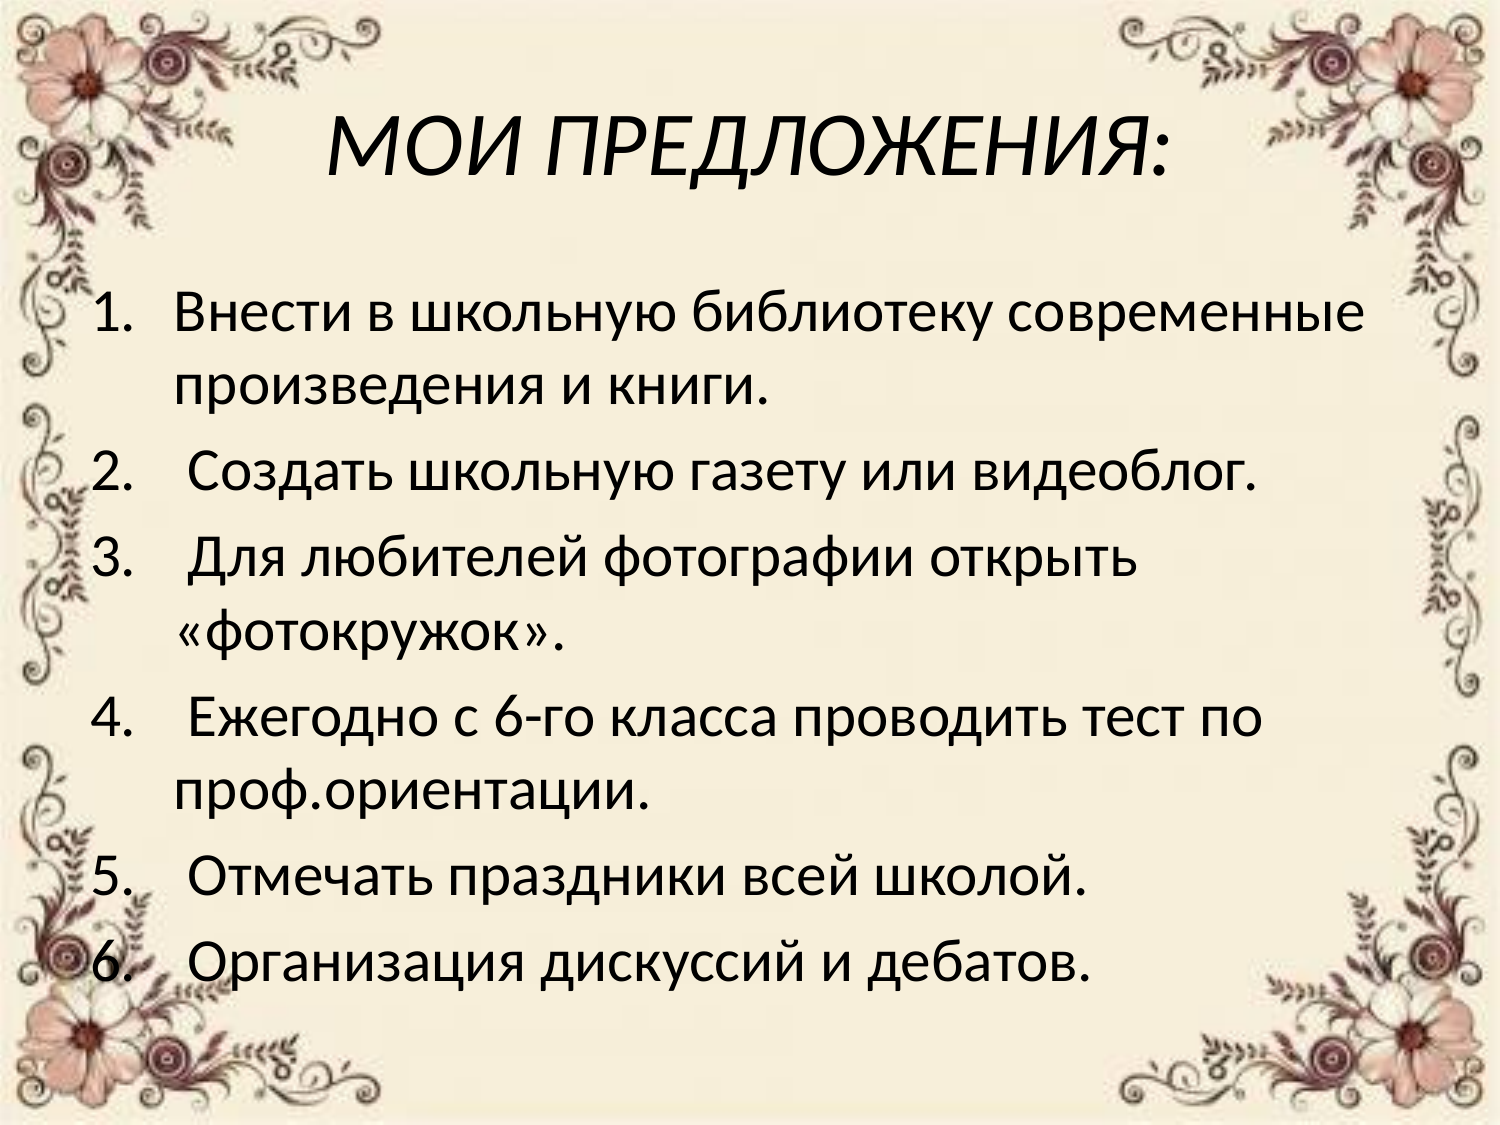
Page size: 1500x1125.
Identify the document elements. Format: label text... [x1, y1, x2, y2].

title МОИ ПРЕДЛОЖЕНИЯ: [75, 45, 1425, 233]
list Внести в школьную библиотеку современные произведения и книги. Создать школьную газету или видеоблог. Для любителей фотографии открыть «фотокружок». Ежегодно с 6-го класса проводить тест по проф.ориентации. Отмечать праздники всей школой. Организация дискуссий и дебатов. [75, 262, 1425, 1005]
picture [0, 0, 1500, 1125]
